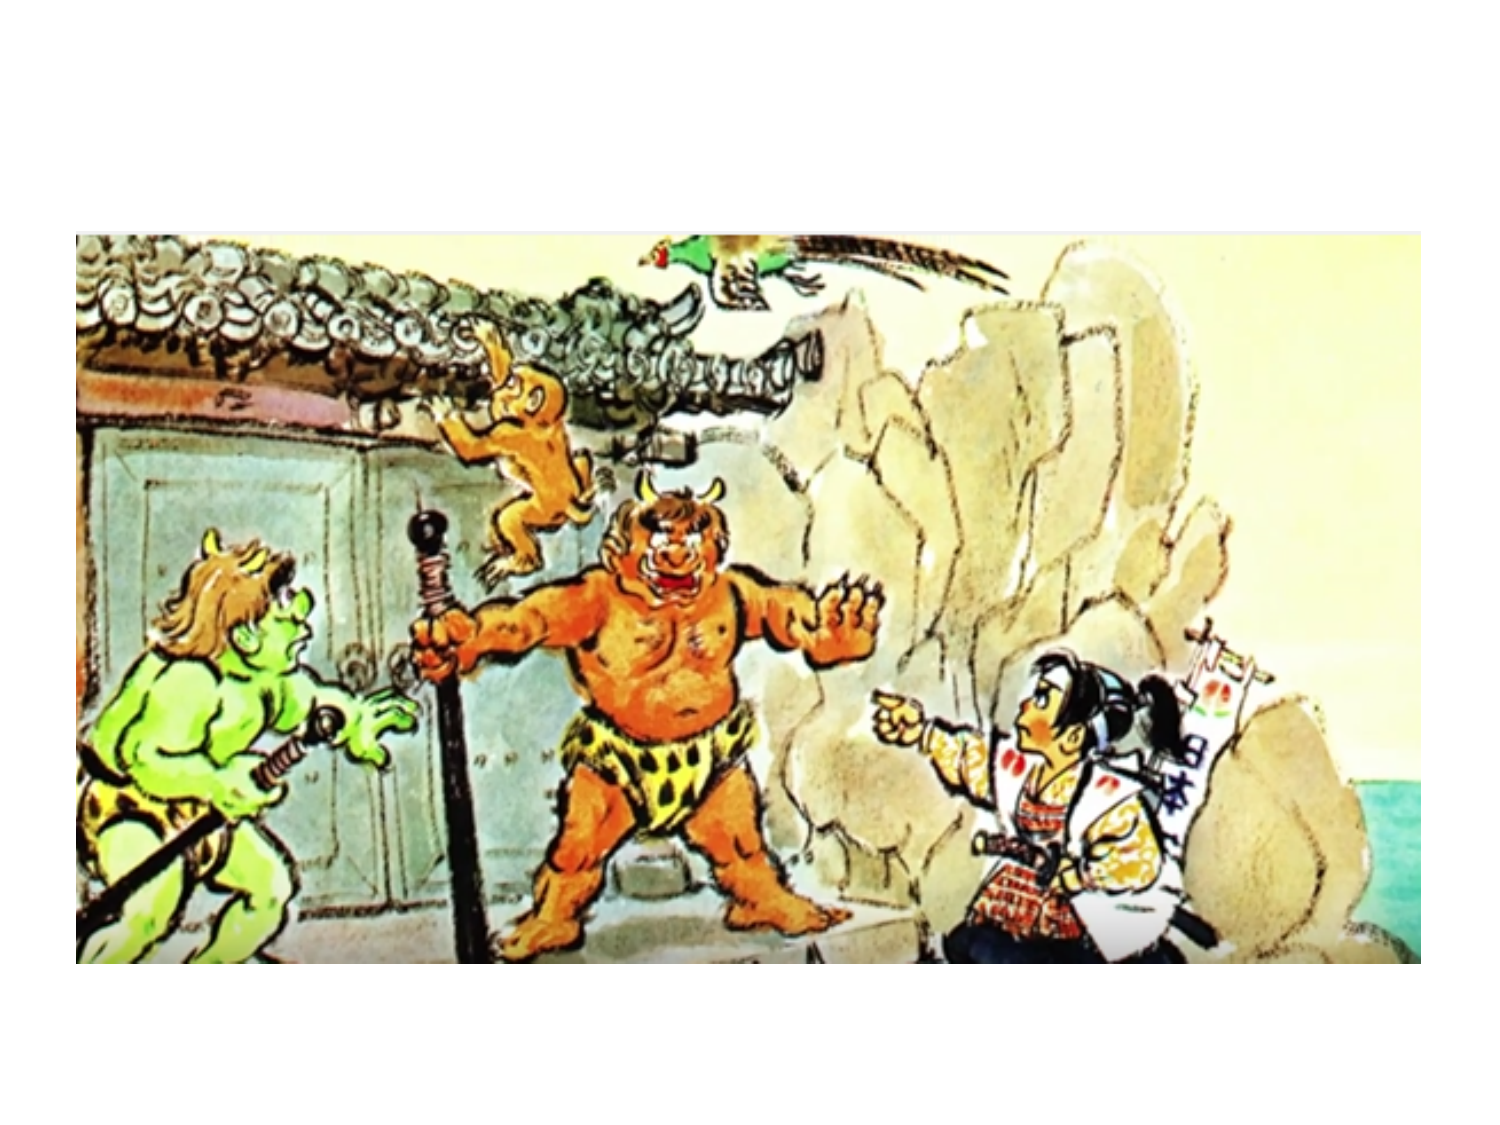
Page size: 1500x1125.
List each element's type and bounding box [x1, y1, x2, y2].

list [76, 231, 1421, 965]
